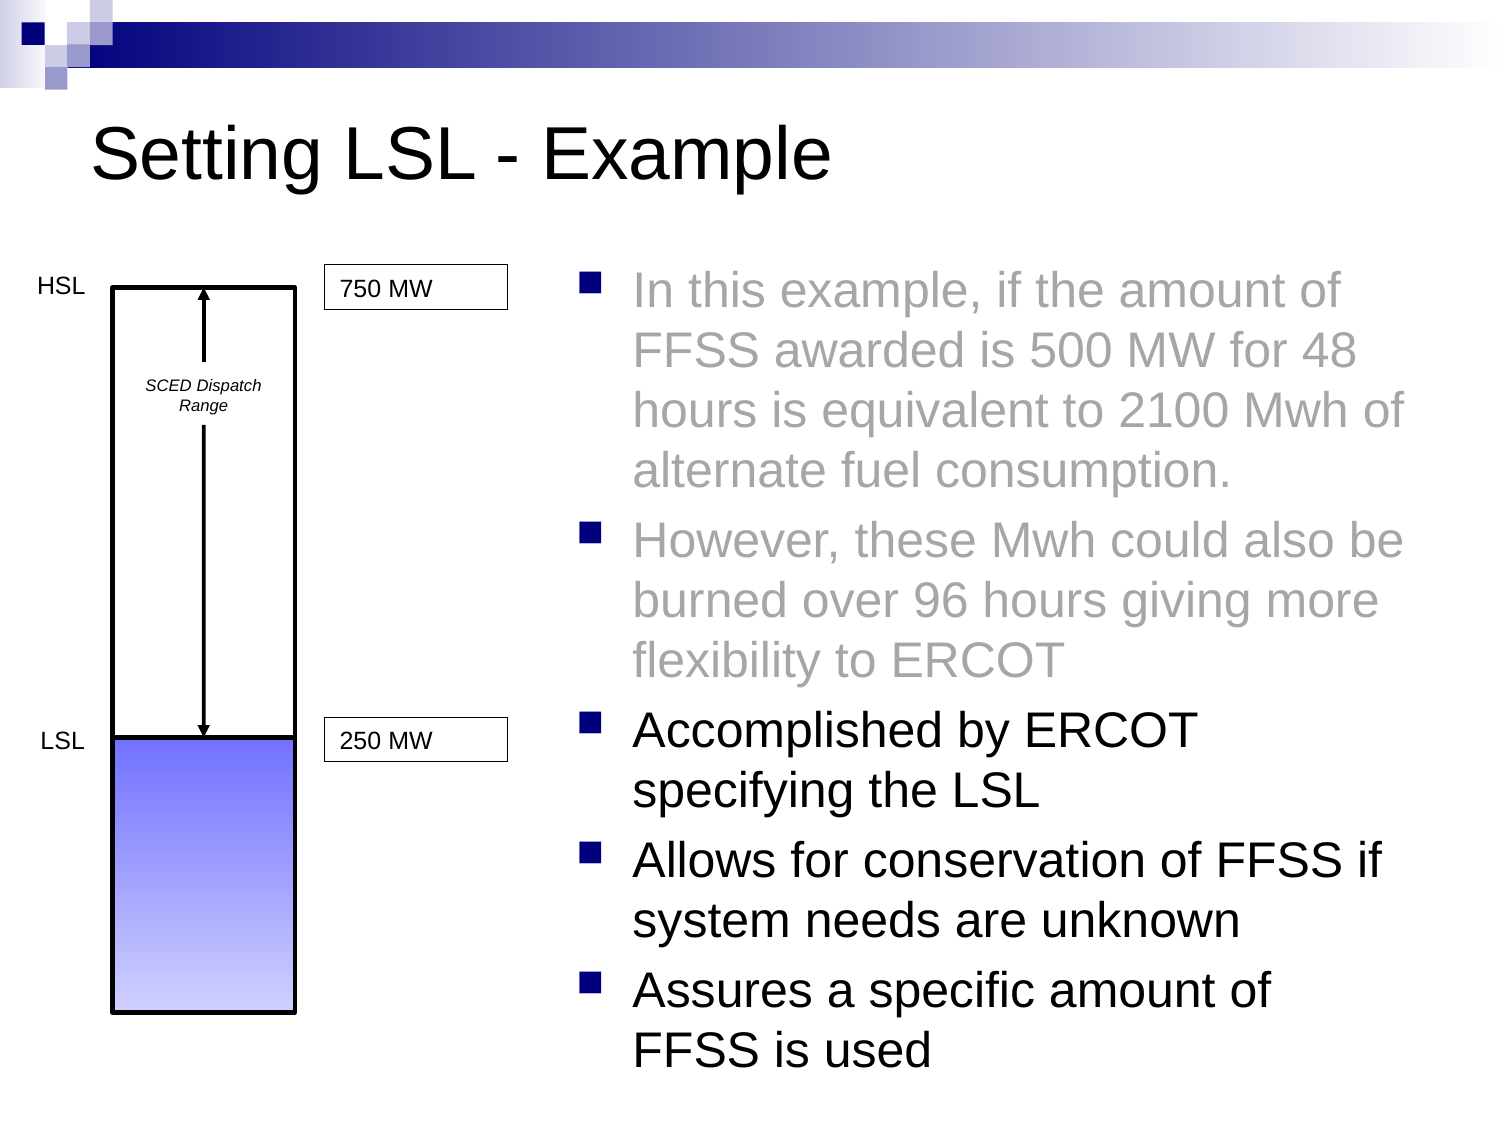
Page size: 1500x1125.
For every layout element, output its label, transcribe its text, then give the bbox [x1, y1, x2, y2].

text_box 250 MW [324, 717, 508, 762]
list In this example, if the amount of FFSS awarded is 500 MW for 48 hours is equivalent to 2100 Mwh of alternate fuel consumption. However, these Mwh could also be burned over 96 hours giving more flexibility to ERCOT Accomplished by ERCOT specifying the LSL Allows for conservation of FFSS if system needs are unknown Assures a specific amount of FFSS is used [561, 249, 1424, 1000]
text_box [110, 735, 297, 1015]
text_box 750 MW [324, 264, 508, 310]
text_box SCED Dispatch Range [110, 285, 297, 735]
text_box LSL [25, 717, 131, 762]
text_box HSL [22, 262, 128, 308]
title Setting LSL - Example [75, 75, 1213, 225]
